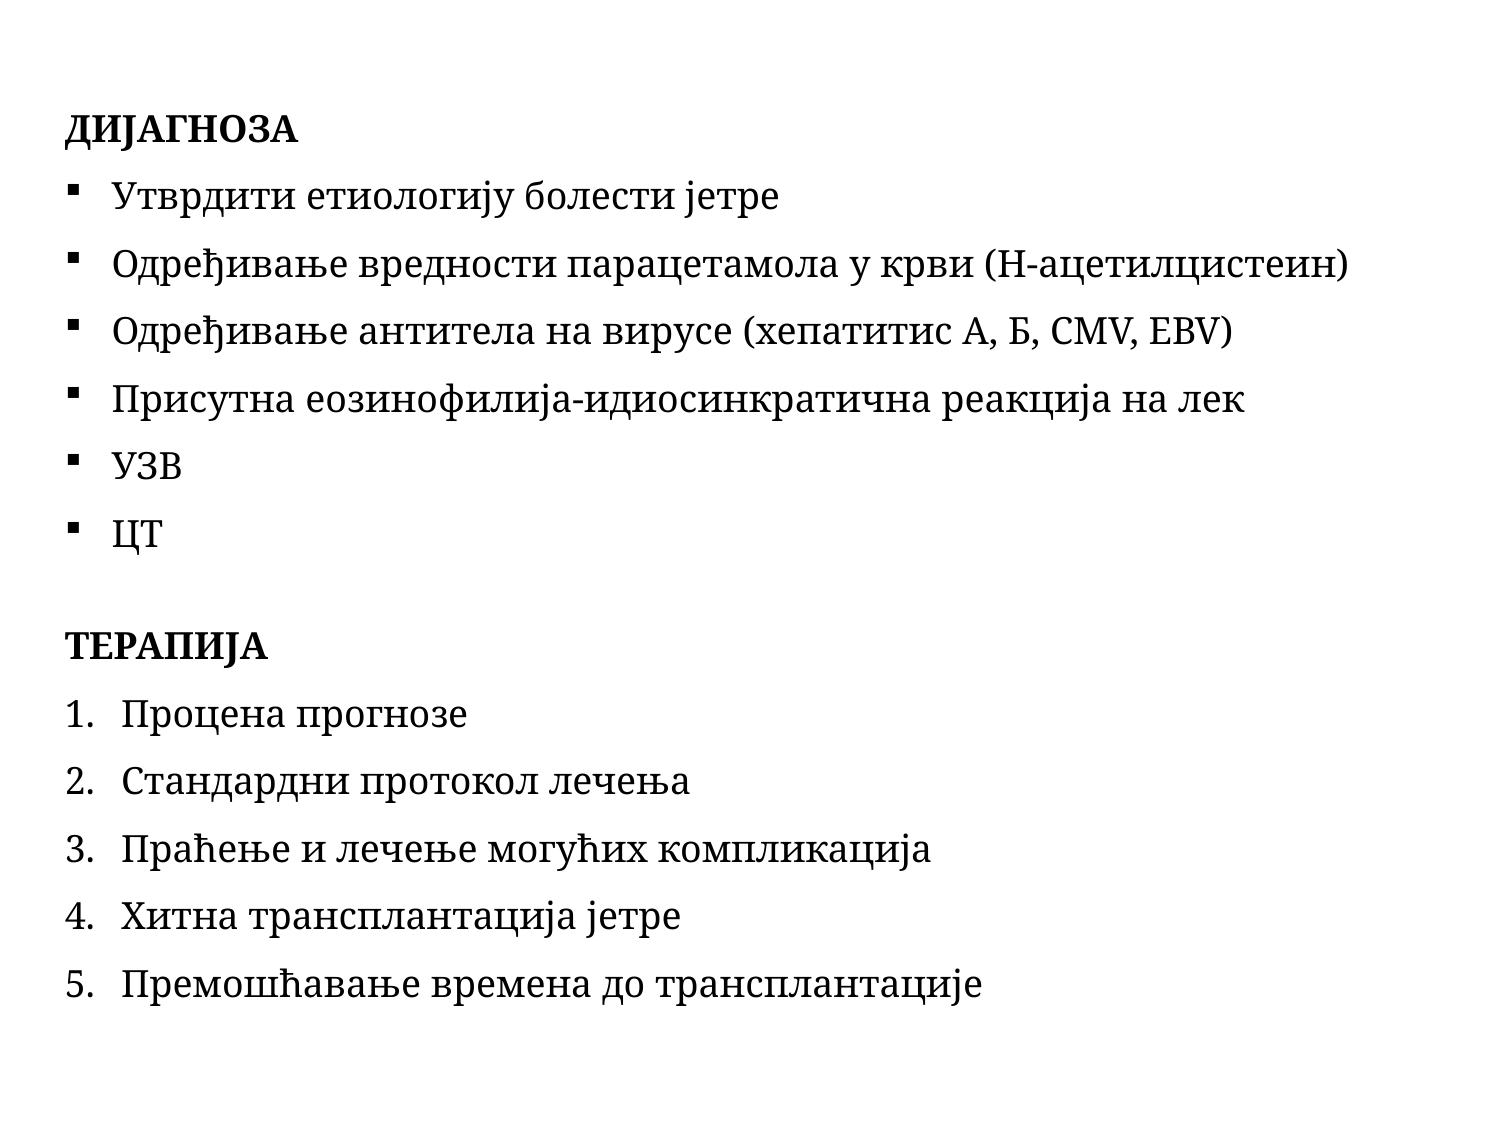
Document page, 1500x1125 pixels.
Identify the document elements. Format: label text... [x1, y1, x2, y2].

text_box ДИЈАГНОЗА Утврдити етиологију болести јетре Одређивање вредности парацетамола у крви (Н-ацетилцистеин) Одређивање антитела на вирусе (хепатитис А, Б, CMV, EBV) Присутна еозинофилија-идиосинкратична реакција на лек УЗВ ЦТ ТЕРАПИЈА Процена прогнозе Стандардни протокол лечења Праћење и лечење могућих компликација Хитна трансплантација јетре Премошћавање времена до трансплантације [50, 74, 1425, 1080]
